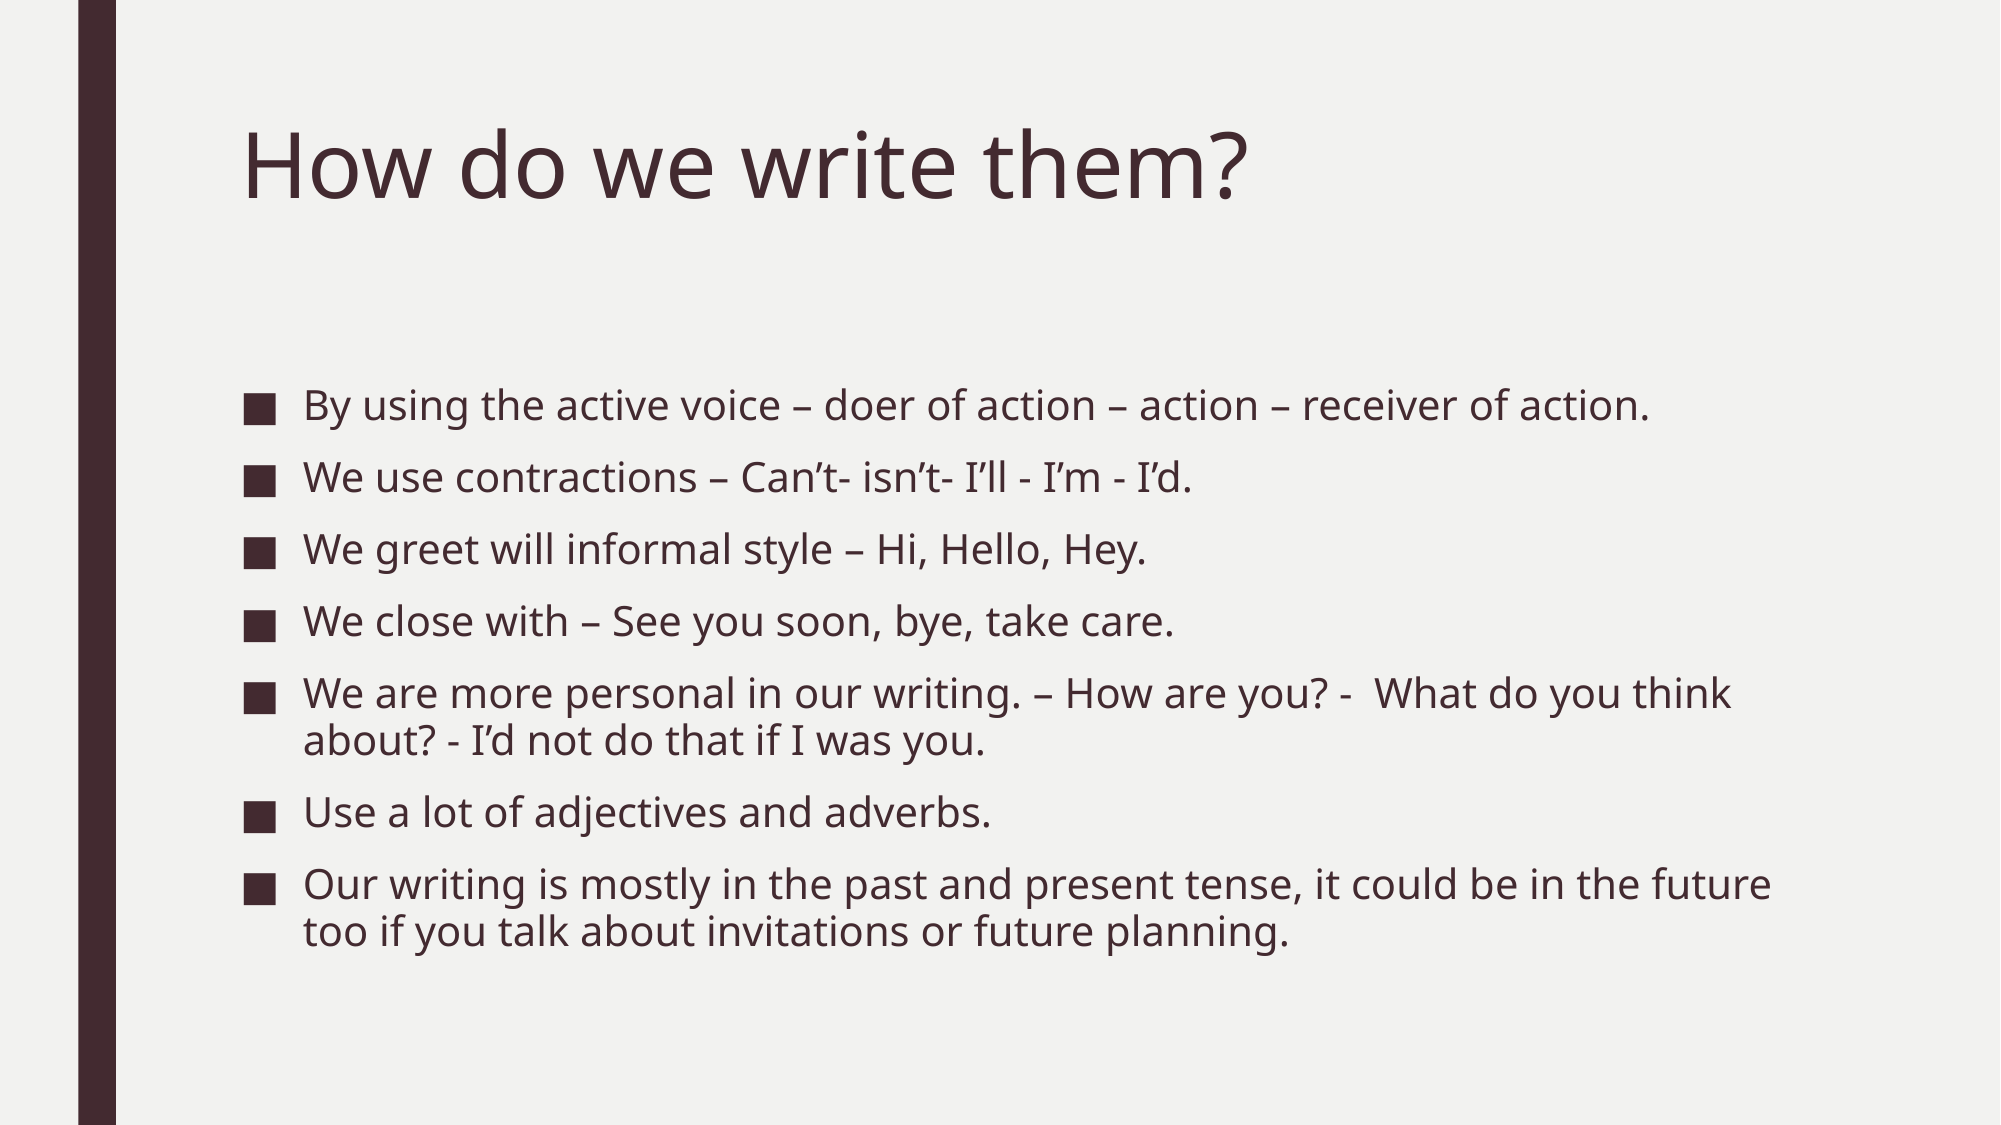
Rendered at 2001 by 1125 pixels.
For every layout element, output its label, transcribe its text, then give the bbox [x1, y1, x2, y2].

title How do we write them? [225, 112, 1800, 357]
list By using the active voice – doer of action – action – receiver of action. We use contractions – Can’t- isn’t- I’ll - I’m - I’d. We greet will informal style – Hi, Hello, Hey. We close with – See you soon, bye, take care. We are more personal in our writing. – How are you? - What do you think about? - I’d not do that if I was you. Use a lot of adjectives and adverbs. Our writing is mostly in the past and present tense, it could be in the future too if you talk about invitations or future planning. [225, 375, 1800, 1081]
